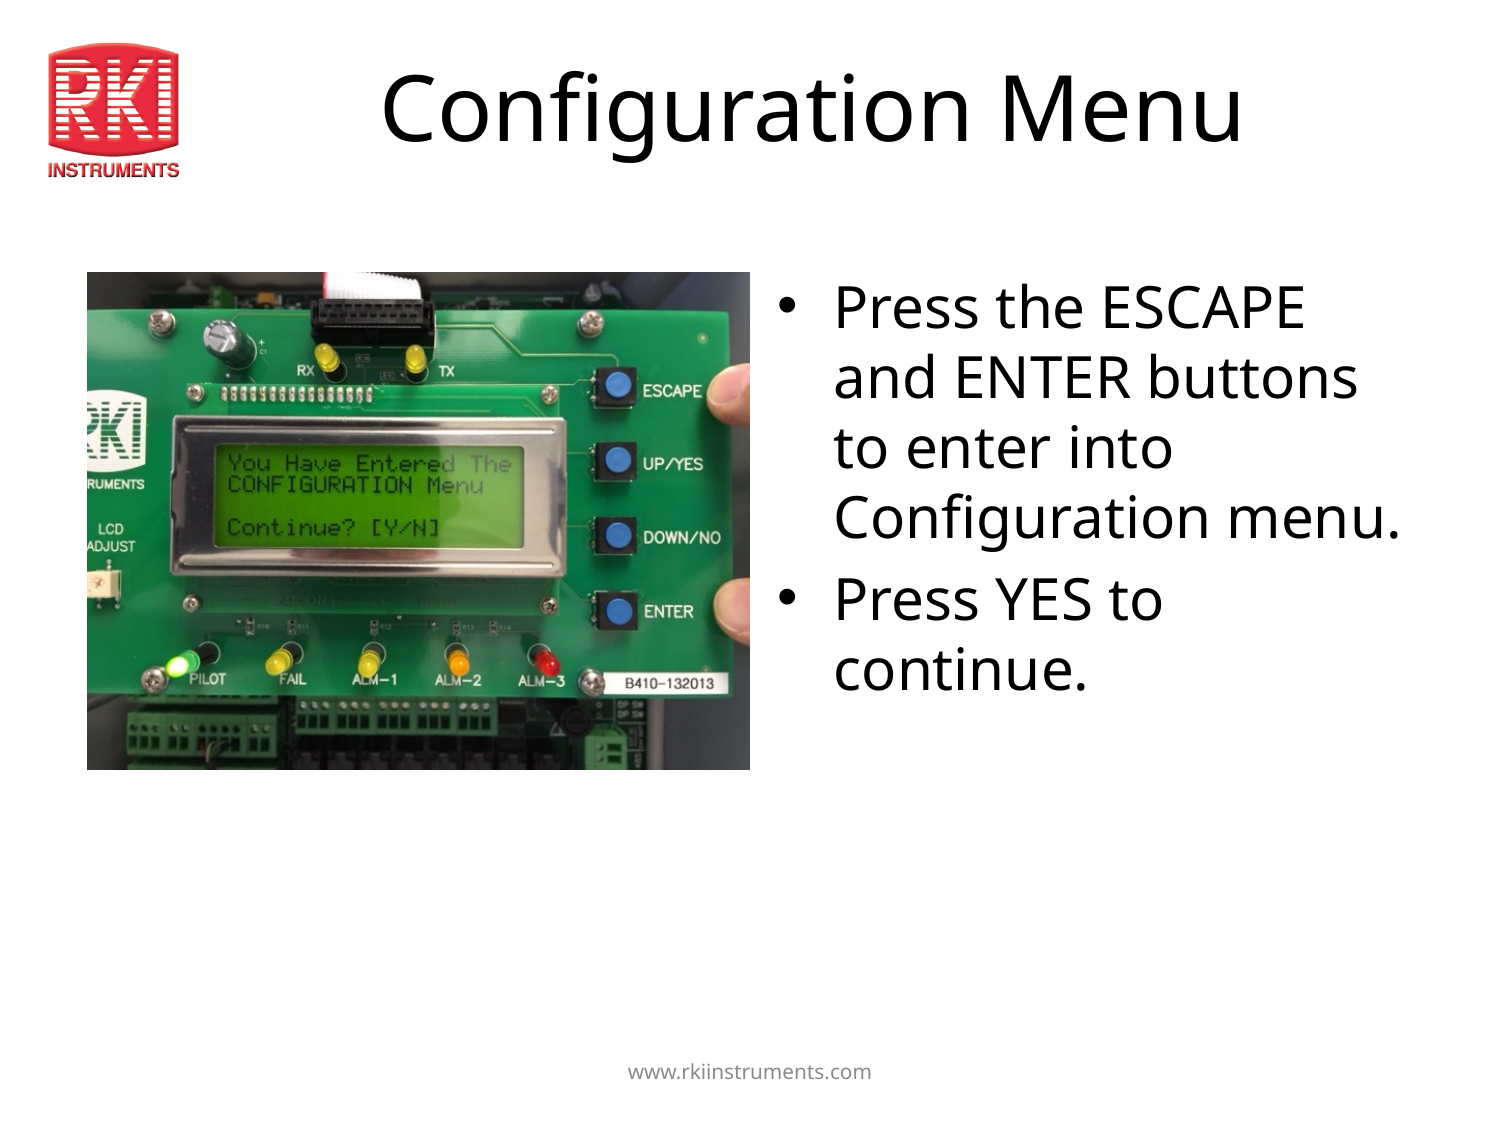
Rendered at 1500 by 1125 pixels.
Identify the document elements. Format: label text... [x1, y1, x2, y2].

footer www.rkiinstruments.com [512, 1042, 988, 1103]
list Press the ESCAPE and ENTER buttons to enter into Configuration menu. Press YES to continue. [762, 262, 1425, 1005]
picture [37, 37, 188, 184]
title Configuration Menu [175, 49, 1451, 161]
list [87, 149, 751, 893]
